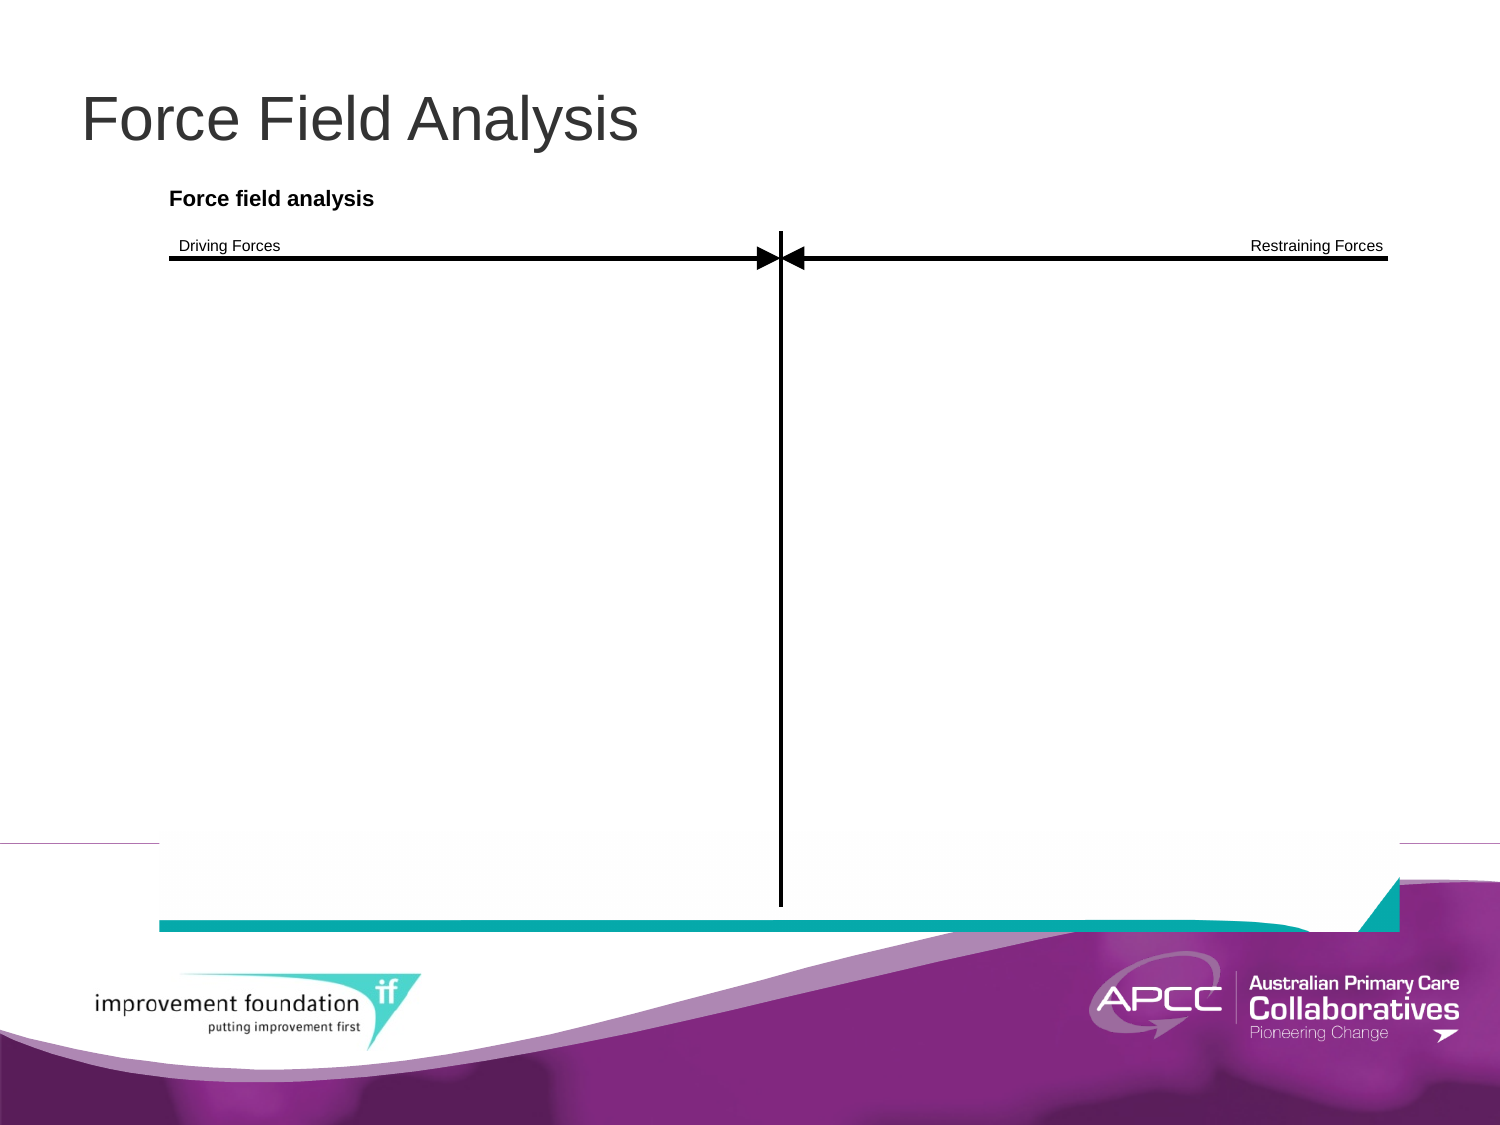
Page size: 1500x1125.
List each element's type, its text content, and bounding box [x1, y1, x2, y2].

title Force Field Analysis [80, 77, 1419, 183]
picture [0, 883, 1500, 1125]
picture [93, 925, 422, 1051]
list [159, 176, 1400, 932]
